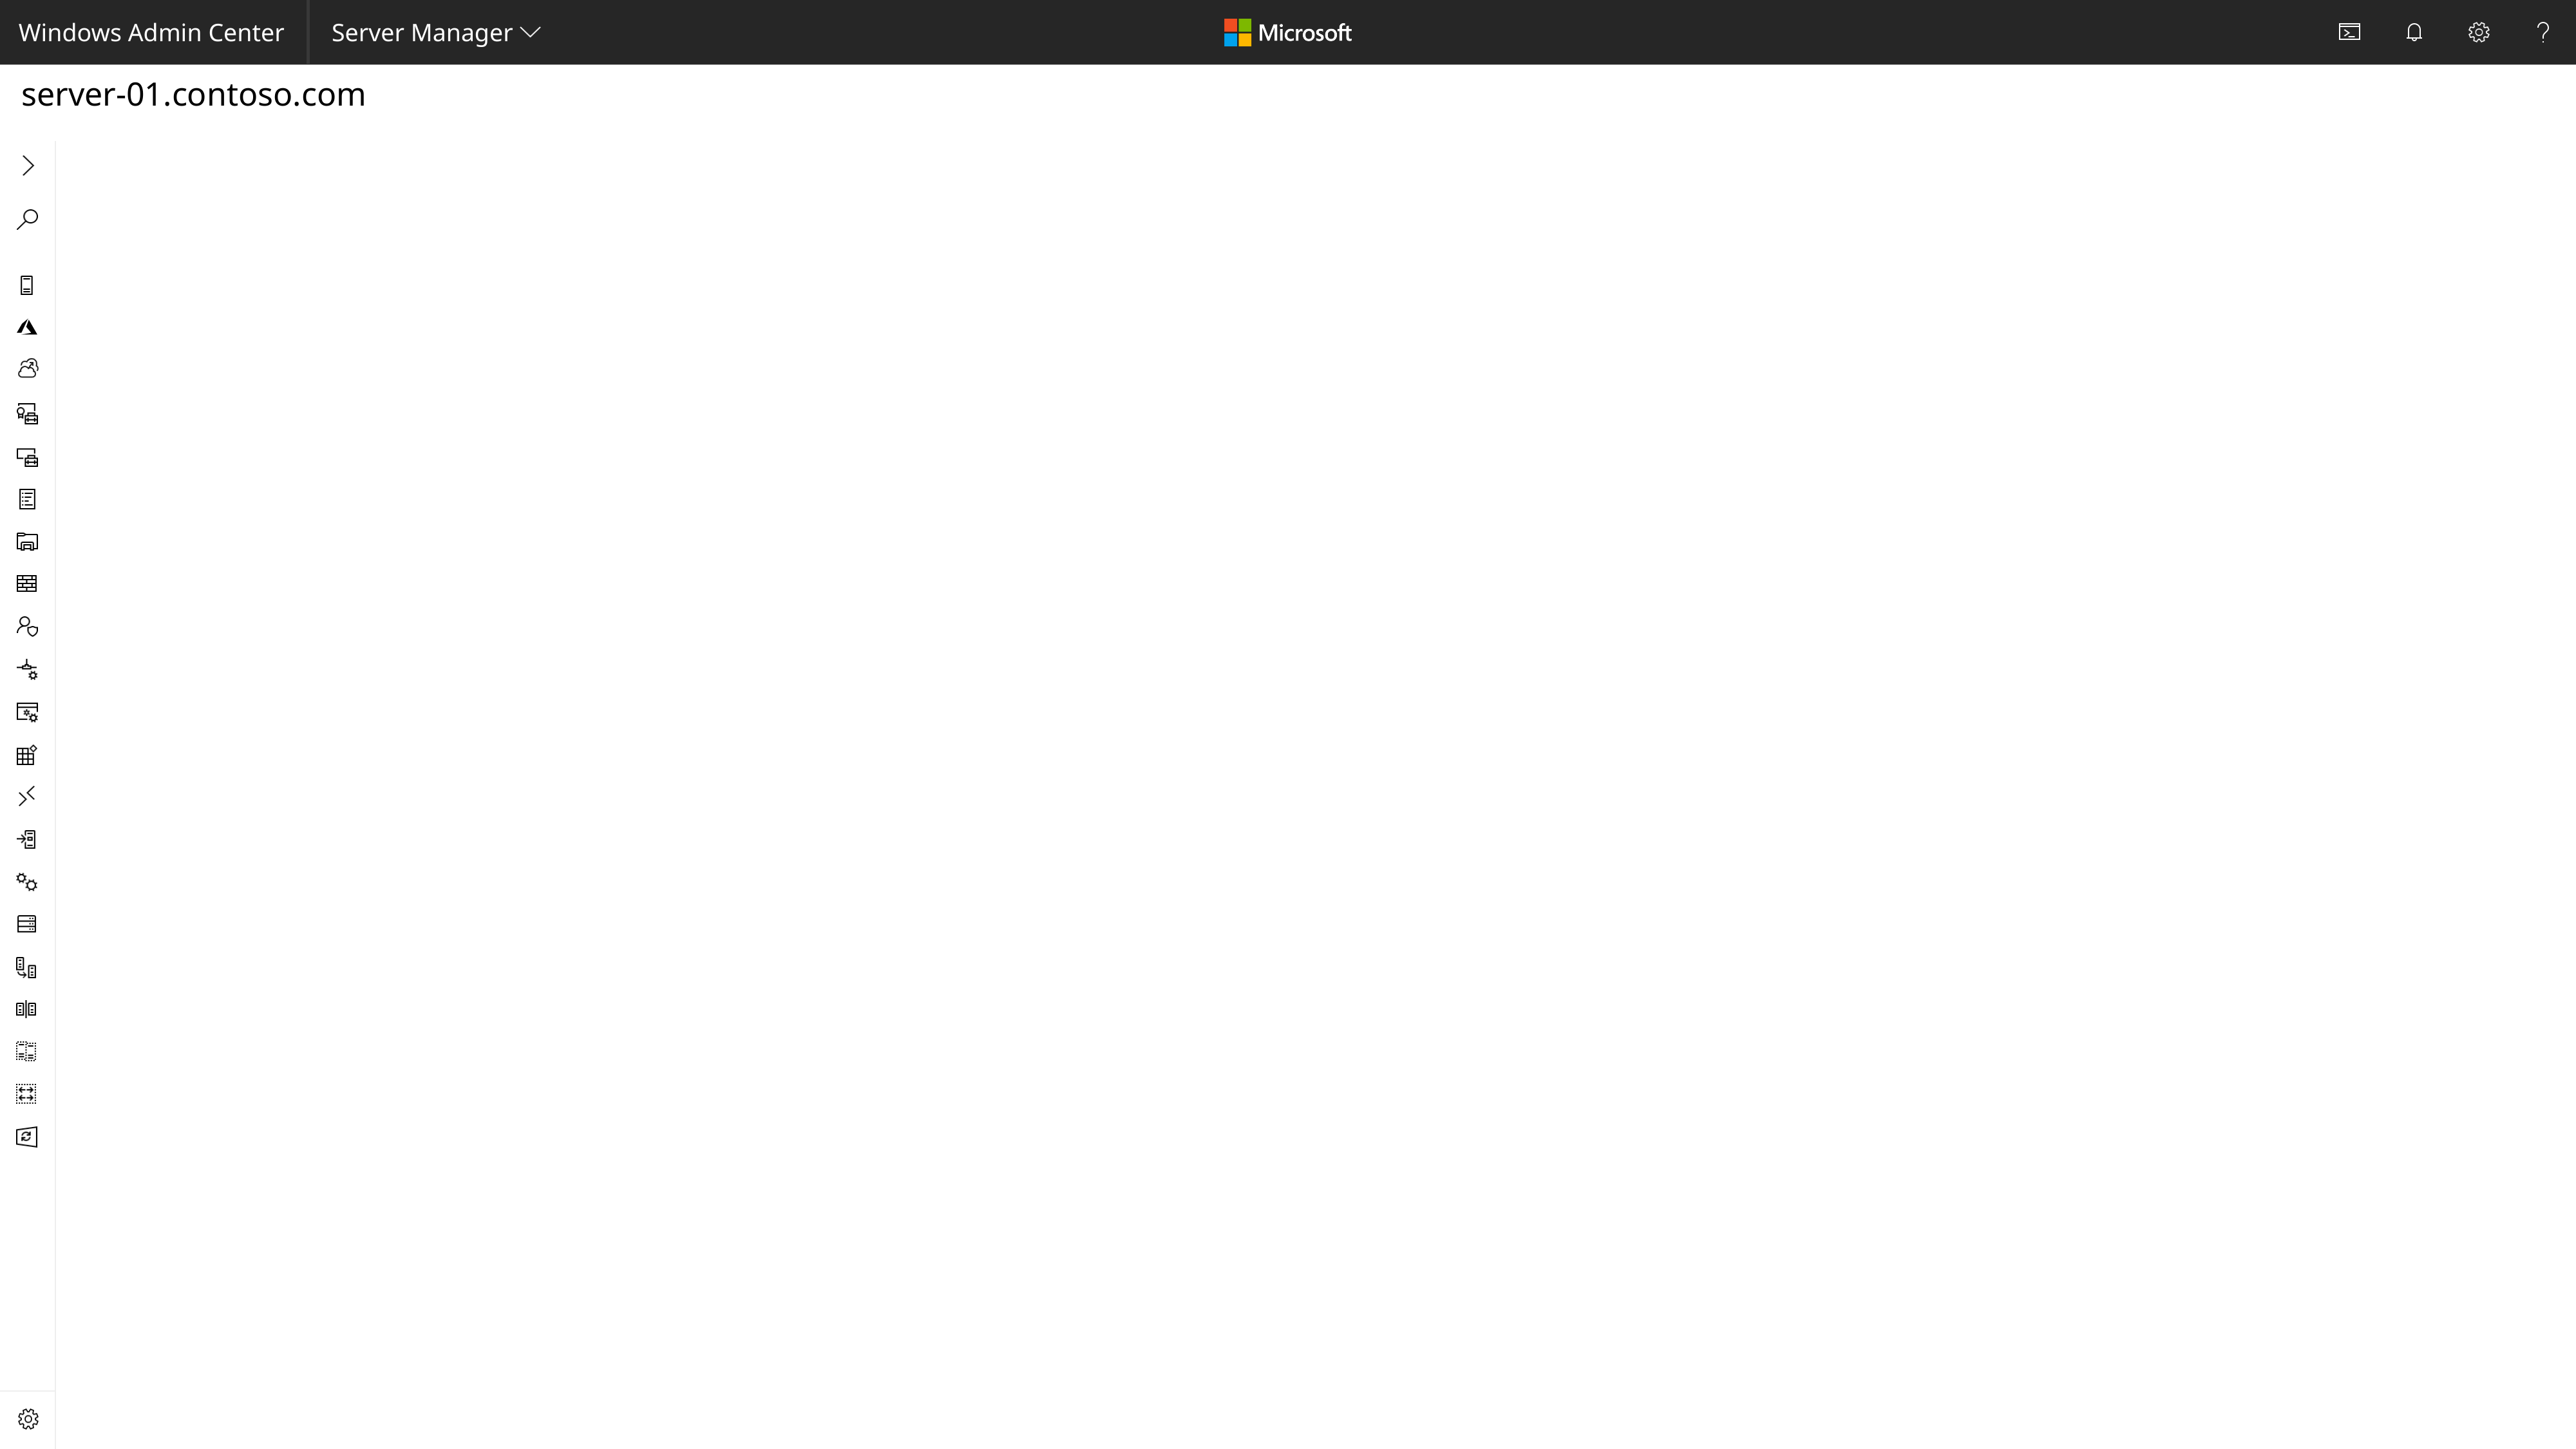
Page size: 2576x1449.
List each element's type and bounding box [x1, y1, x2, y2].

picture [2339, 22, 2360, 43]
picture [16, 1084, 37, 1105]
picture [17, 531, 38, 552]
picture [17, 446, 38, 467]
picture [16, 1126, 37, 1148]
picture [17, 616, 38, 637]
picture [17, 276, 38, 296]
picture [17, 489, 38, 509]
picture [16, 957, 37, 978]
picture [16, 871, 37, 893]
picture [17, 701, 38, 723]
picture [16, 786, 37, 806]
picture [16, 914, 37, 935]
picture [520, 22, 541, 43]
picture [2404, 22, 2425, 43]
picture [14, 354, 41, 381]
picture [17, 316, 37, 337]
picture [17, 829, 38, 850]
picture [16, 1041, 37, 1063]
picture [17, 155, 39, 176]
picture [18, 1408, 39, 1430]
picture [17, 209, 38, 230]
picture [2468, 22, 2490, 43]
picture [17, 744, 38, 765]
picture [17, 659, 38, 680]
picture [17, 574, 38, 594]
picture [16, 999, 37, 1019]
picture [17, 403, 38, 424]
picture [2533, 22, 2554, 43]
picture [1224, 19, 1352, 46]
